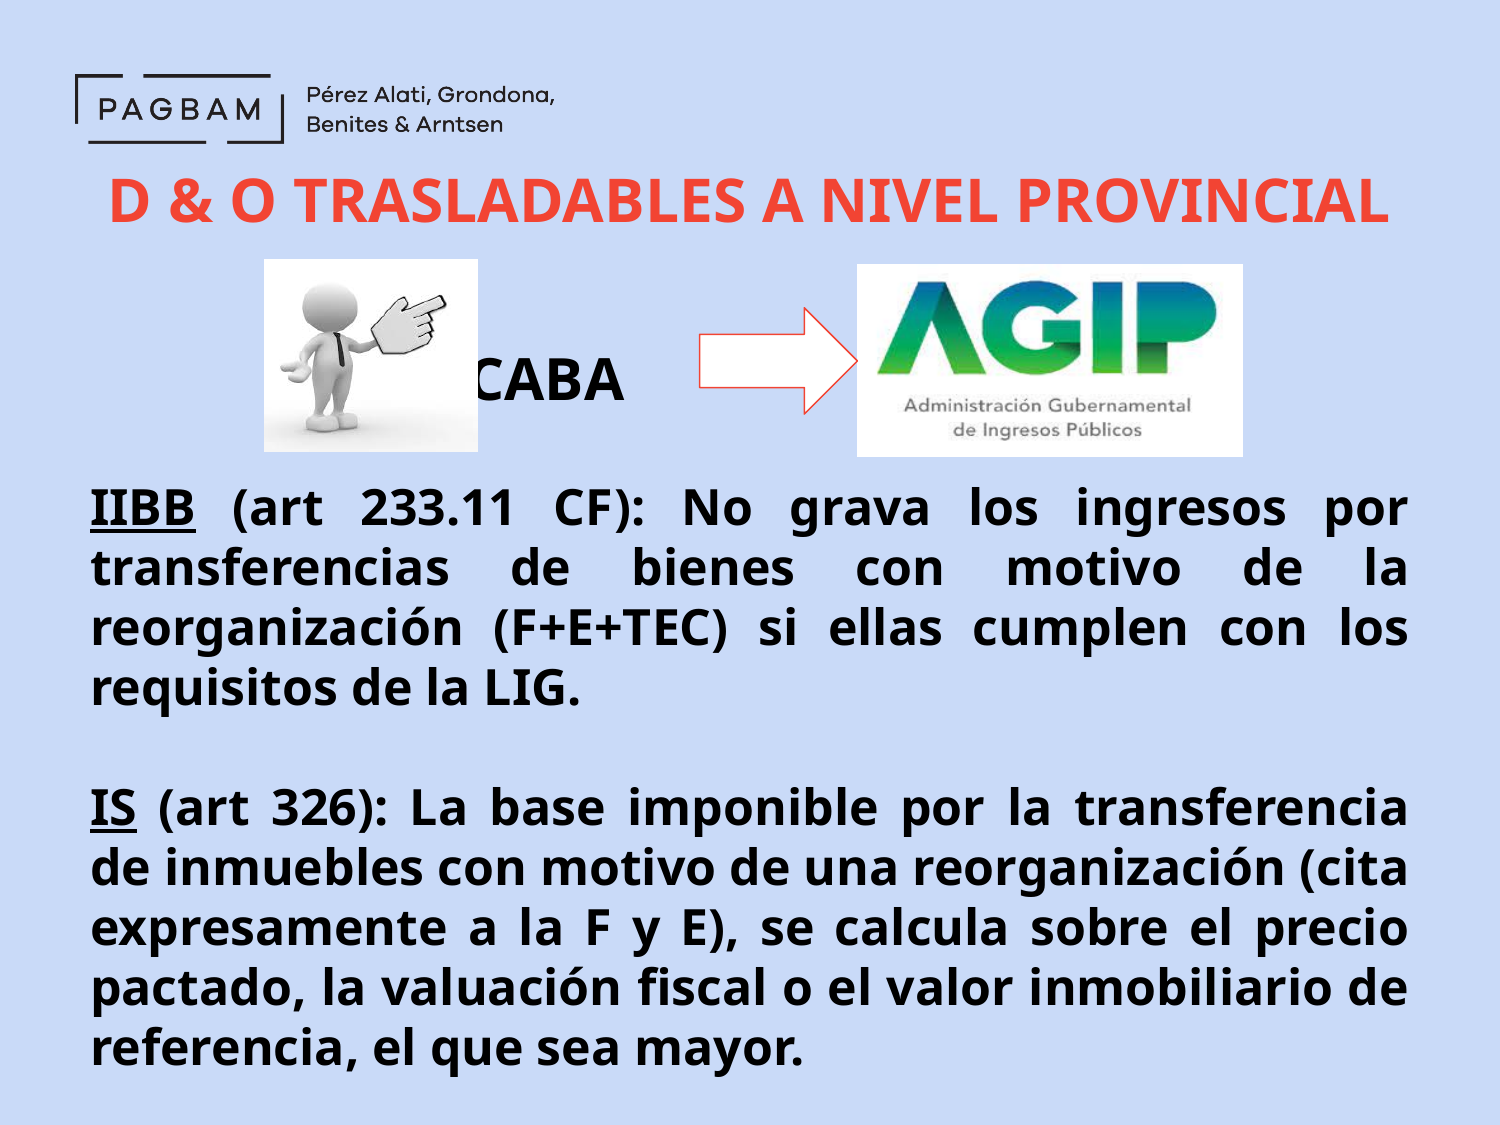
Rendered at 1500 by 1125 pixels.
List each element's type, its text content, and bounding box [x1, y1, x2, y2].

list CABA IIBB (art 233.11 CF): No grava los ingresos por transferencias de bienes con motivo de la reorganización (F+E+TEC) si ellas cumplen con los requisitos de la LIG. IS (art 326): La base imponible por la transferencia de inmuebles con motivo de una reorganización (cita expresamente a la F y E), se calcula sobre el precio pactado, la valuación fiscal o el valor inmobiliario de referencia, el que sea mayor. [75, 270, 1425, 948]
title D & O TRASLADABLES A NIVEL PROVINCIAL [75, 126, 1425, 270]
picture [857, 264, 1243, 458]
picture [264, 258, 478, 452]
picture [75, 74, 554, 126]
text_box [699, 307, 852, 415]
